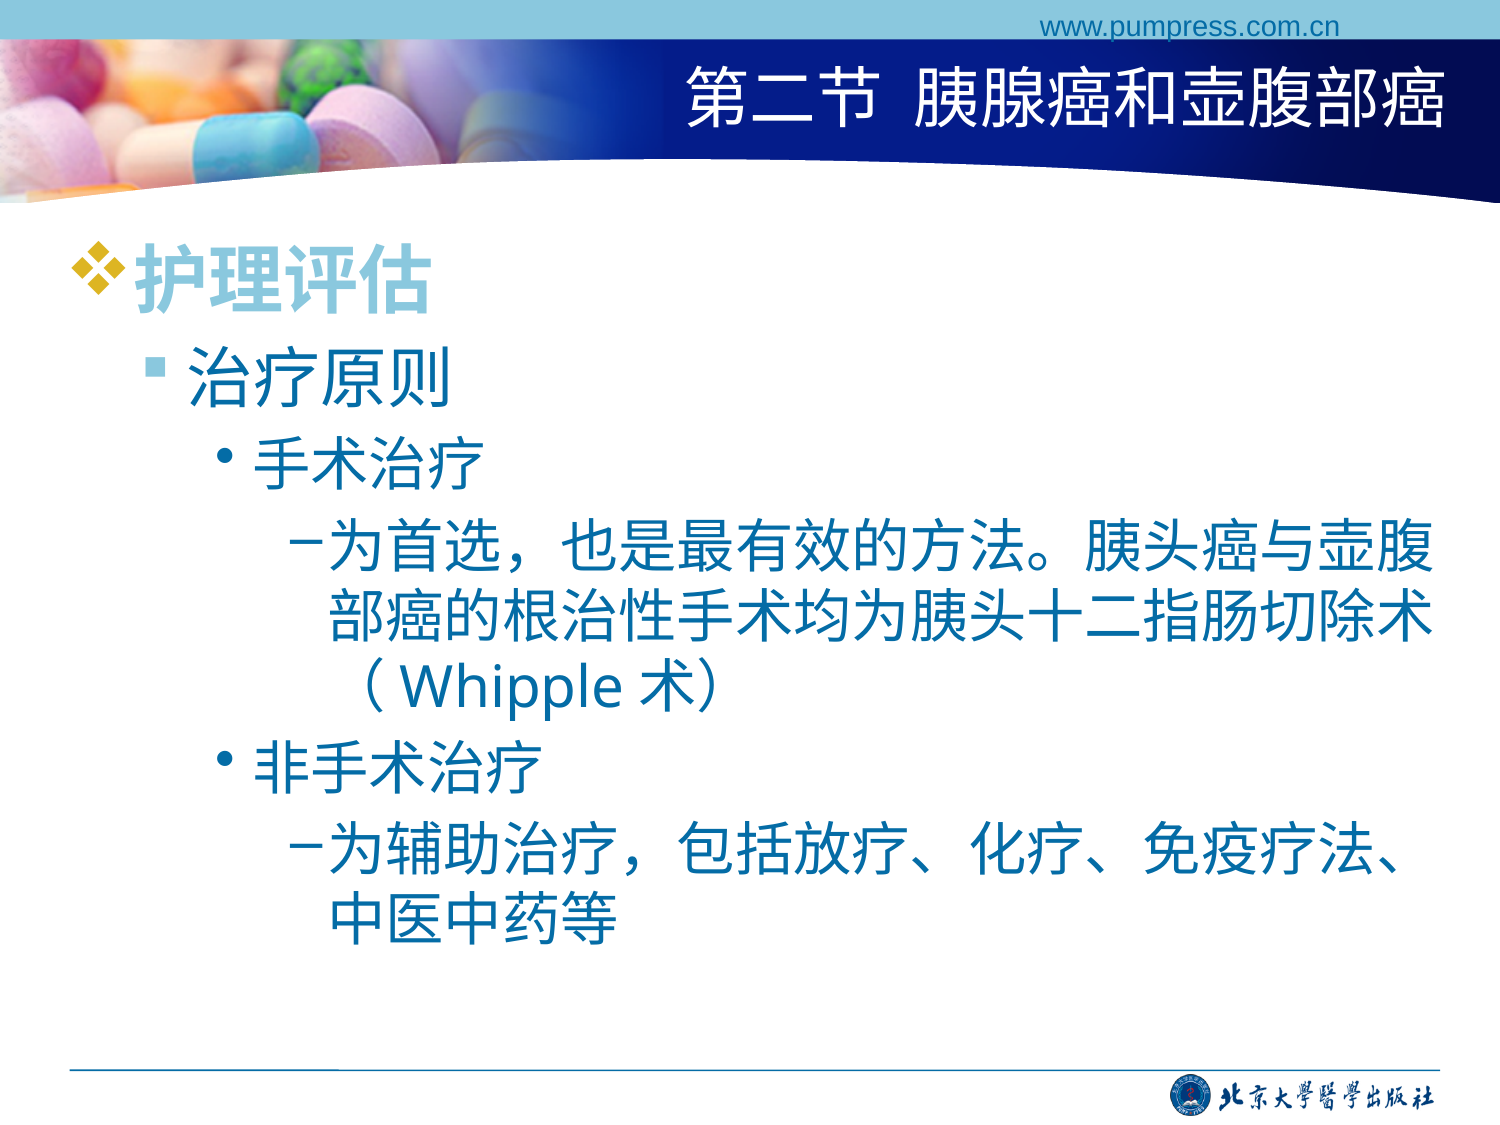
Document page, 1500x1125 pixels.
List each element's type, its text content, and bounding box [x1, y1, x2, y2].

slide_number www.pumpress.com.cn [1025, 0, 1463, 38]
picture [1170, 1074, 1436, 1118]
picture [0, 40, 1500, 203]
title 第二节 胰腺癌和壶腹部癌 [137, 49, 1463, 143]
list 护理评估 治疗原则 手术治疗 为首选，也是最有效的方法。胰头癌与壶腹部癌的根治性手术均为胰头十二指肠切除术（Whipple术） 非手术治疗 为辅助治疗，包括放疗、化疗、免疫疗法、中医中药等 [49, 224, 1463, 1026]
